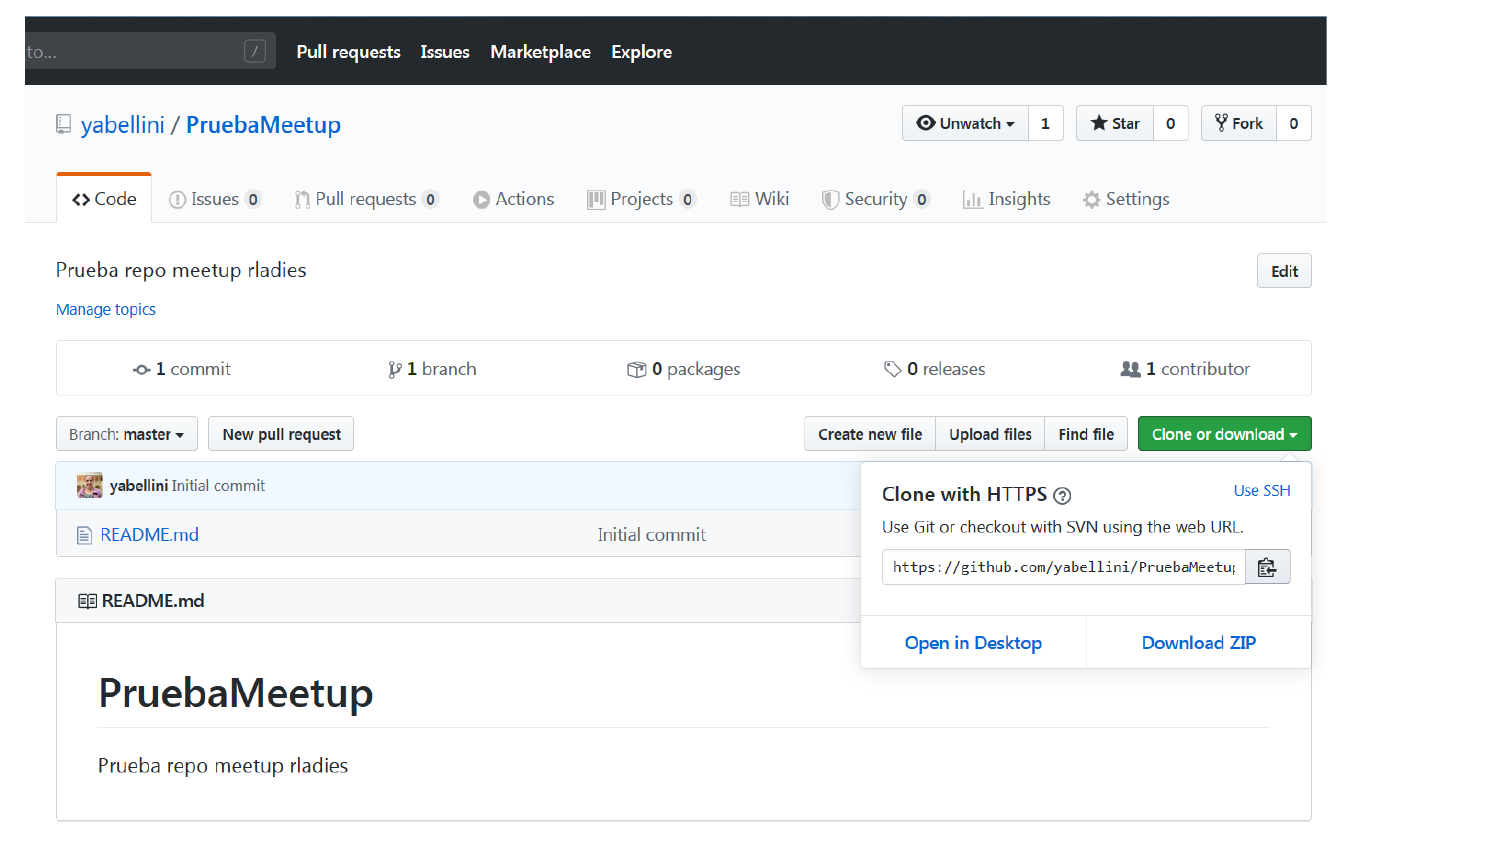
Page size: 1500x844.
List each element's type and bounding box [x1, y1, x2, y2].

picture [24, 16, 1327, 835]
